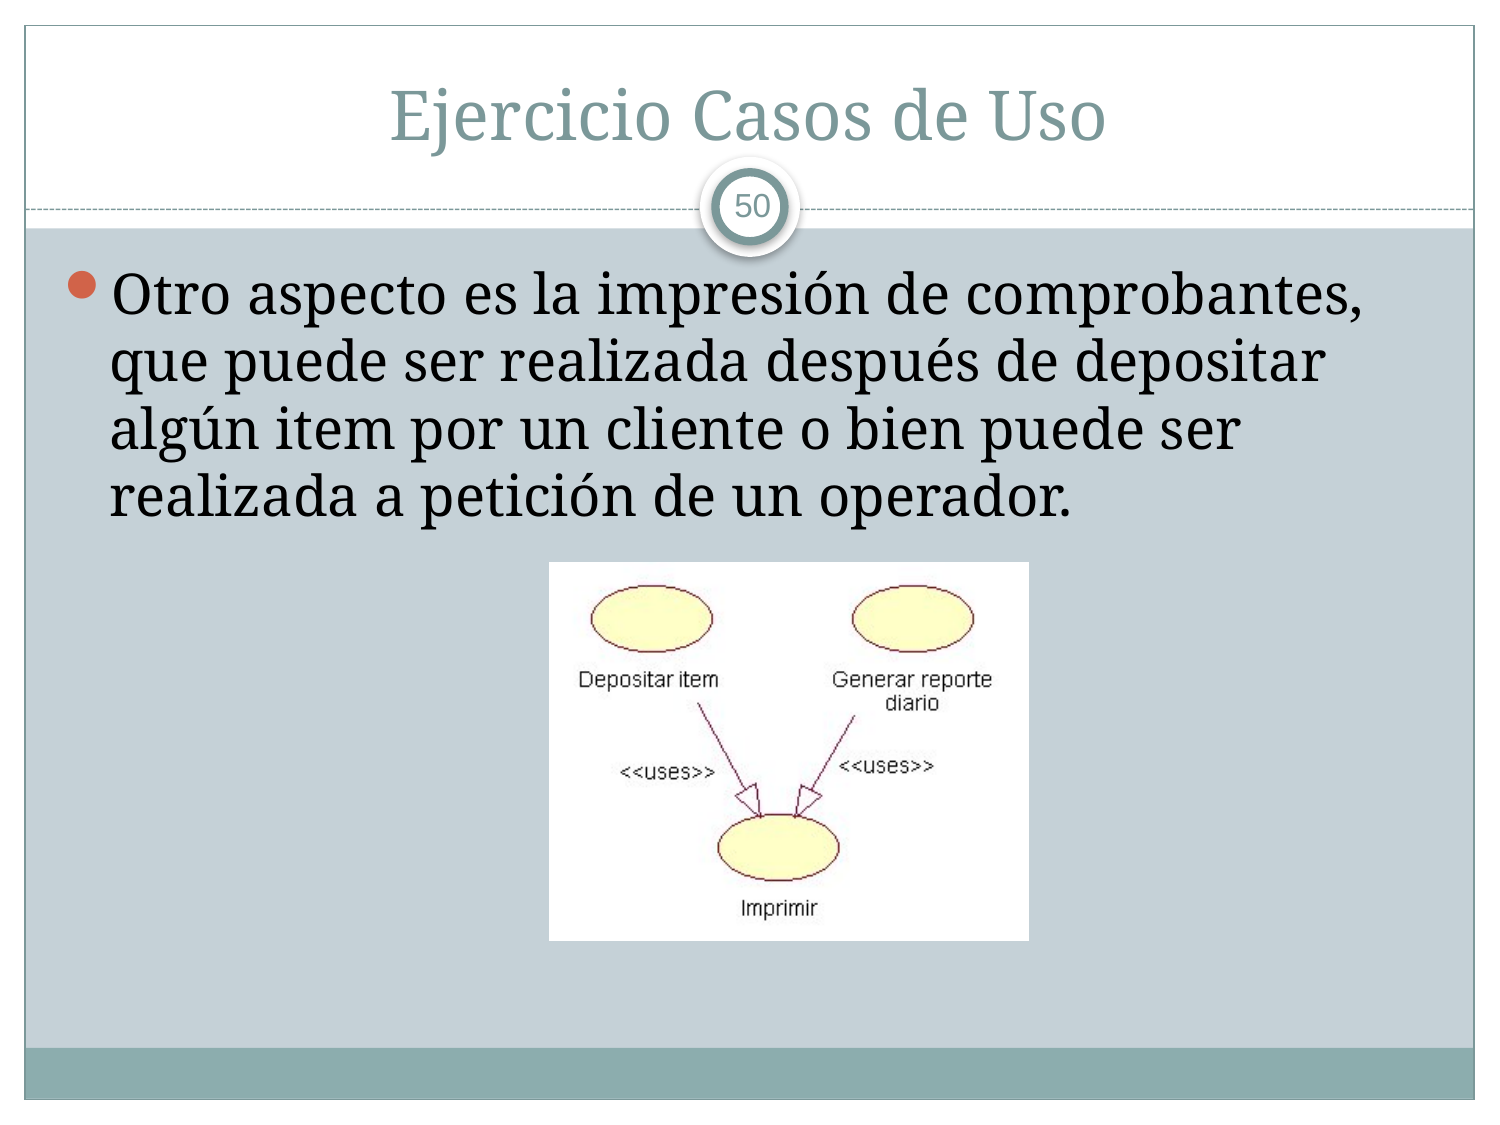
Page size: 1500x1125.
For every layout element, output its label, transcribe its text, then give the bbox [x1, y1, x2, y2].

title Ejercicio Casos de Uso [49, 37, 1450, 162]
list Otro aspecto es la impresión de comprobantes, que puede ser realizada después de depositar algún item por un cliente o bien puede ser realizada a petición de un operador. [49, 250, 1445, 1001]
picture [548, 562, 1030, 941]
slide_number 50 [715, 168, 791, 241]
